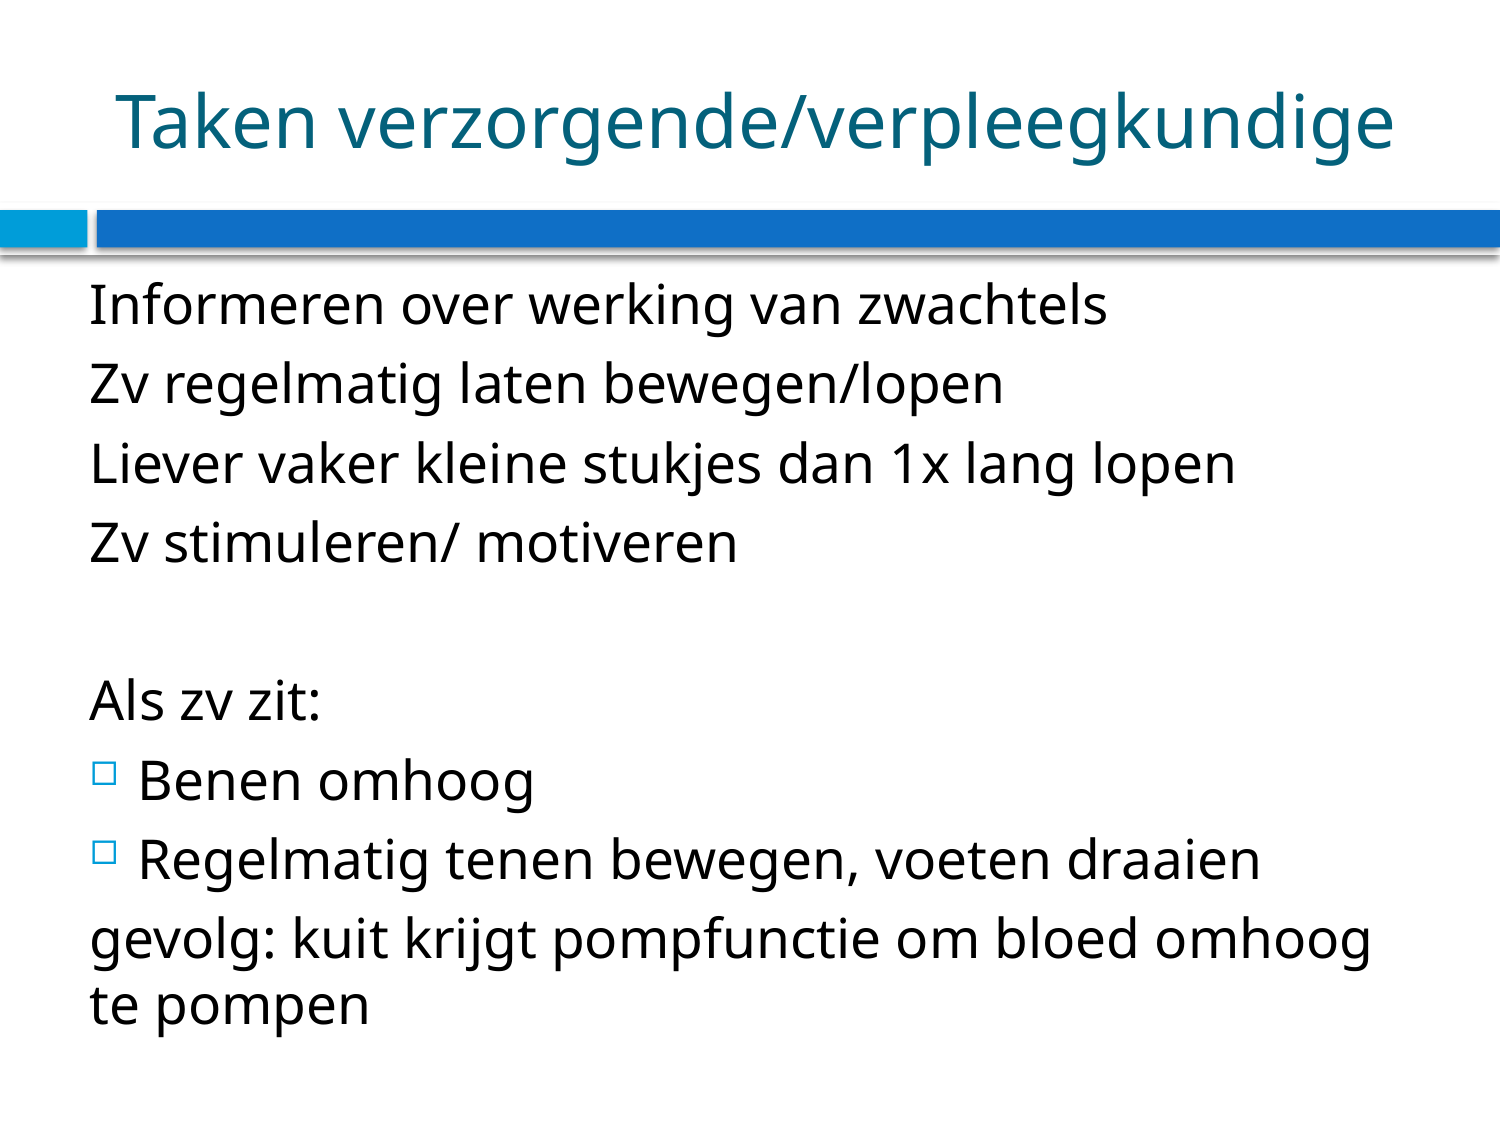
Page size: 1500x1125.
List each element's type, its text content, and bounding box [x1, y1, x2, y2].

title Taken verzorgende/verpleegkundige [100, 37, 1438, 200]
list Informeren over werking van zwachtels Zv regelmatig laten bewegen/lopen Liever vaker kleine stukjes dan 1x lang lopen Zv stimuleren/ motiveren Als zv zit: Benen omhoog Regelmatig tenen bewegen, voeten draaien gevolg: kuit krijgt pompfunctie om bloed omhoog te pompen [75, 262, 1425, 1047]
